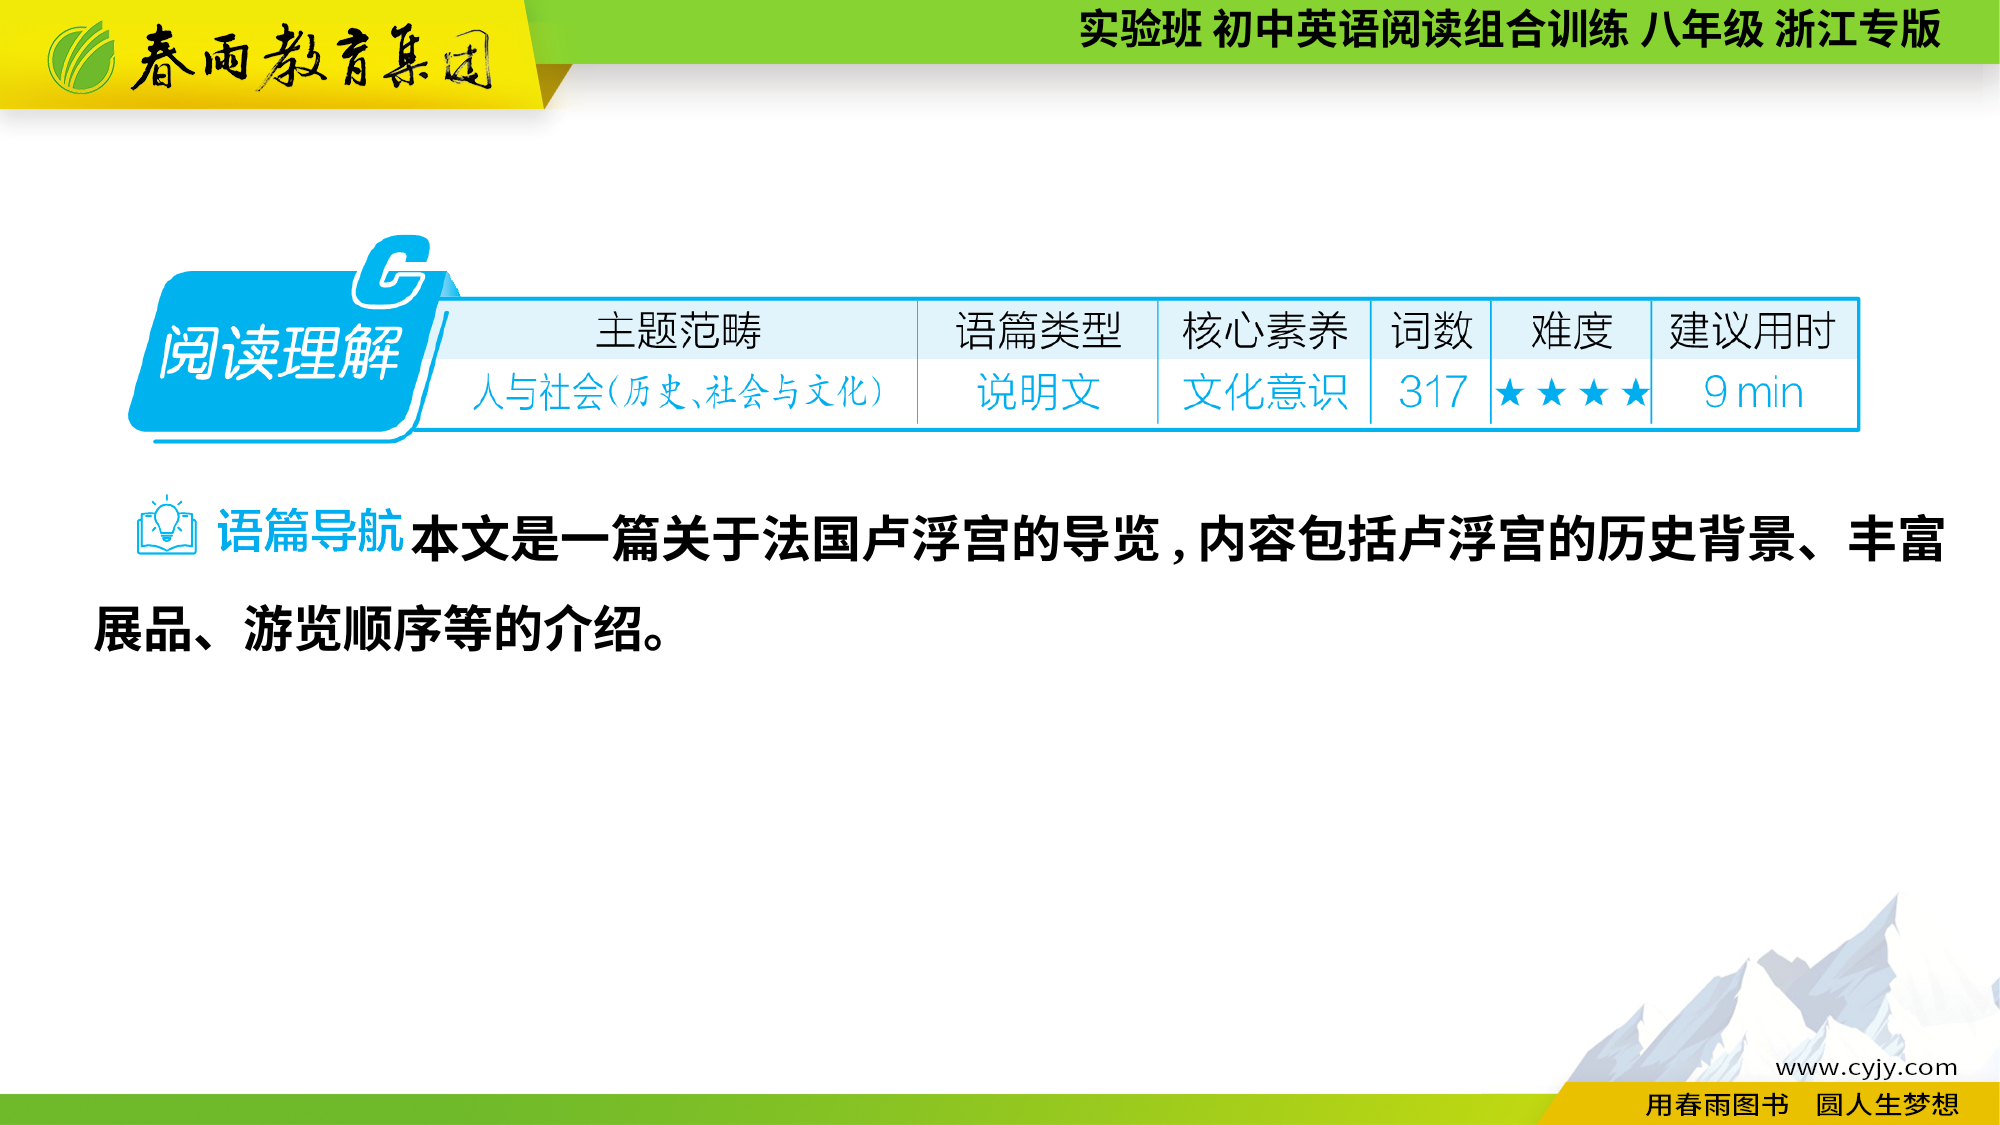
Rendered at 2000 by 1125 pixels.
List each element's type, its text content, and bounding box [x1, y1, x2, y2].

picture [0, 0, 2000, 1125]
list 本文是一篇关于法国卢浮宫的导览,内容包括卢浮宫的历史背景、丰富展品、游览顺序等的介绍。 [78, 470, 1963, 656]
